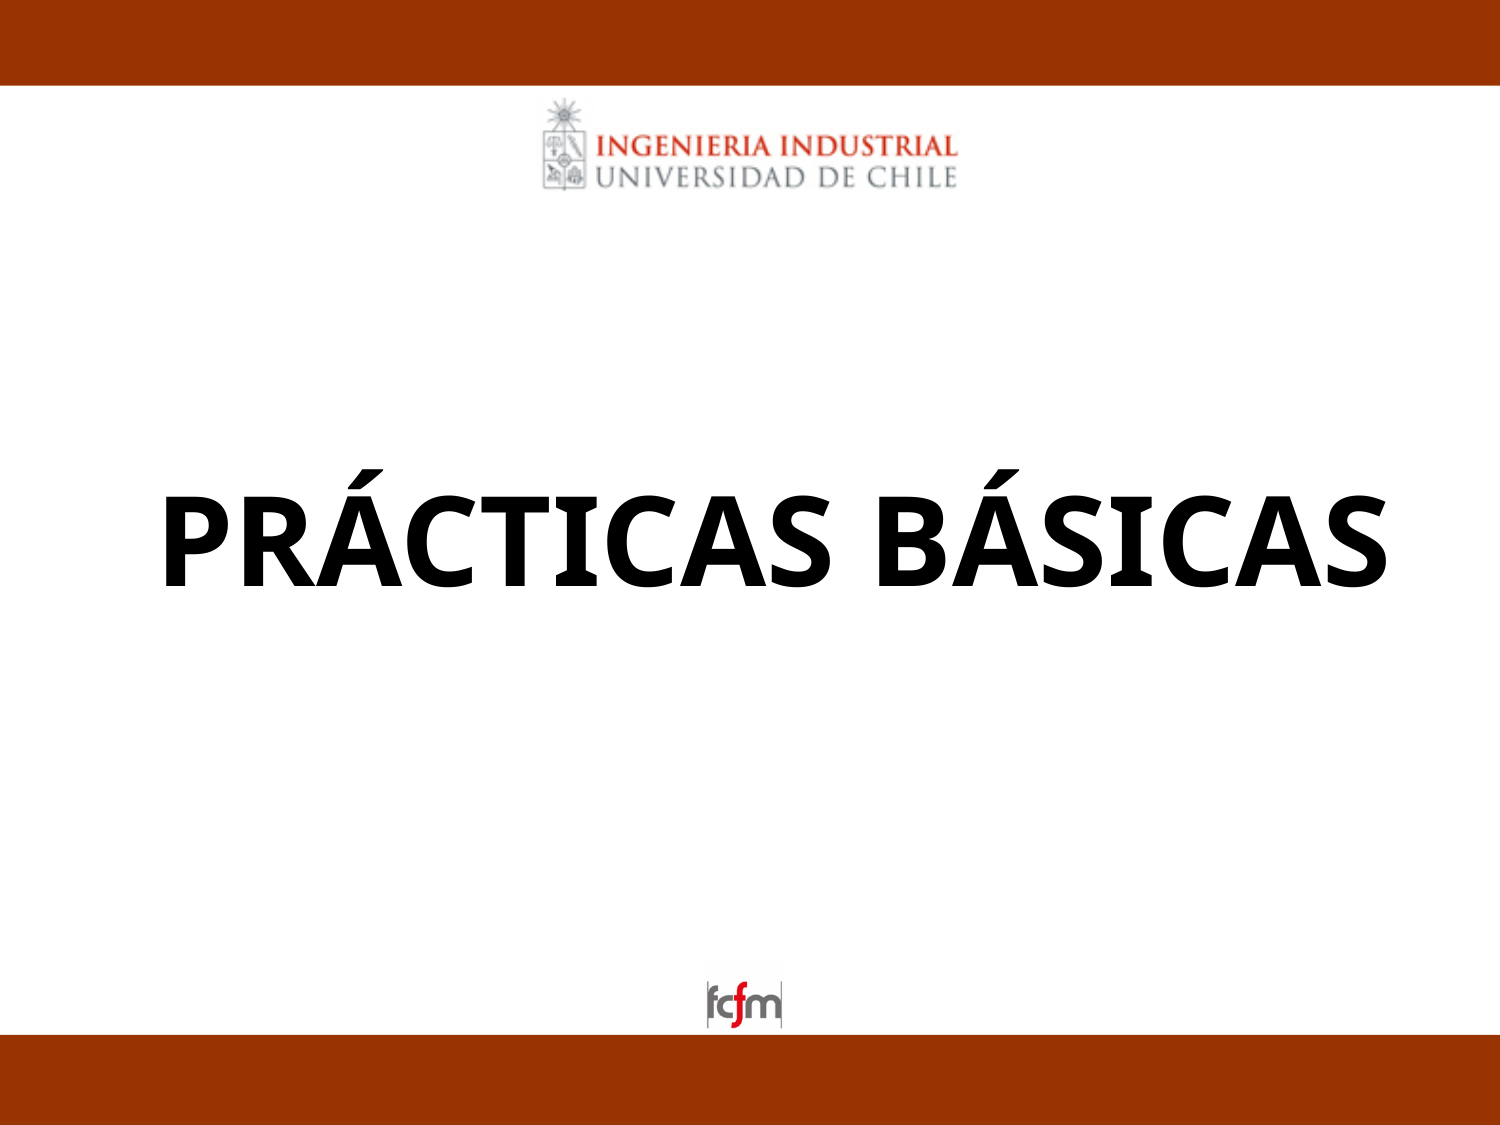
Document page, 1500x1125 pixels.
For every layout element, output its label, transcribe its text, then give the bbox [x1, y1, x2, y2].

text_box PRÁCTICAS BÁSICAS [76, 255, 1471, 763]
text_box [0, 1034, 1500, 1125]
text_box [0, 0, 1500, 86]
picture [702, 959, 786, 1036]
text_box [525, 89, 975, 197]
